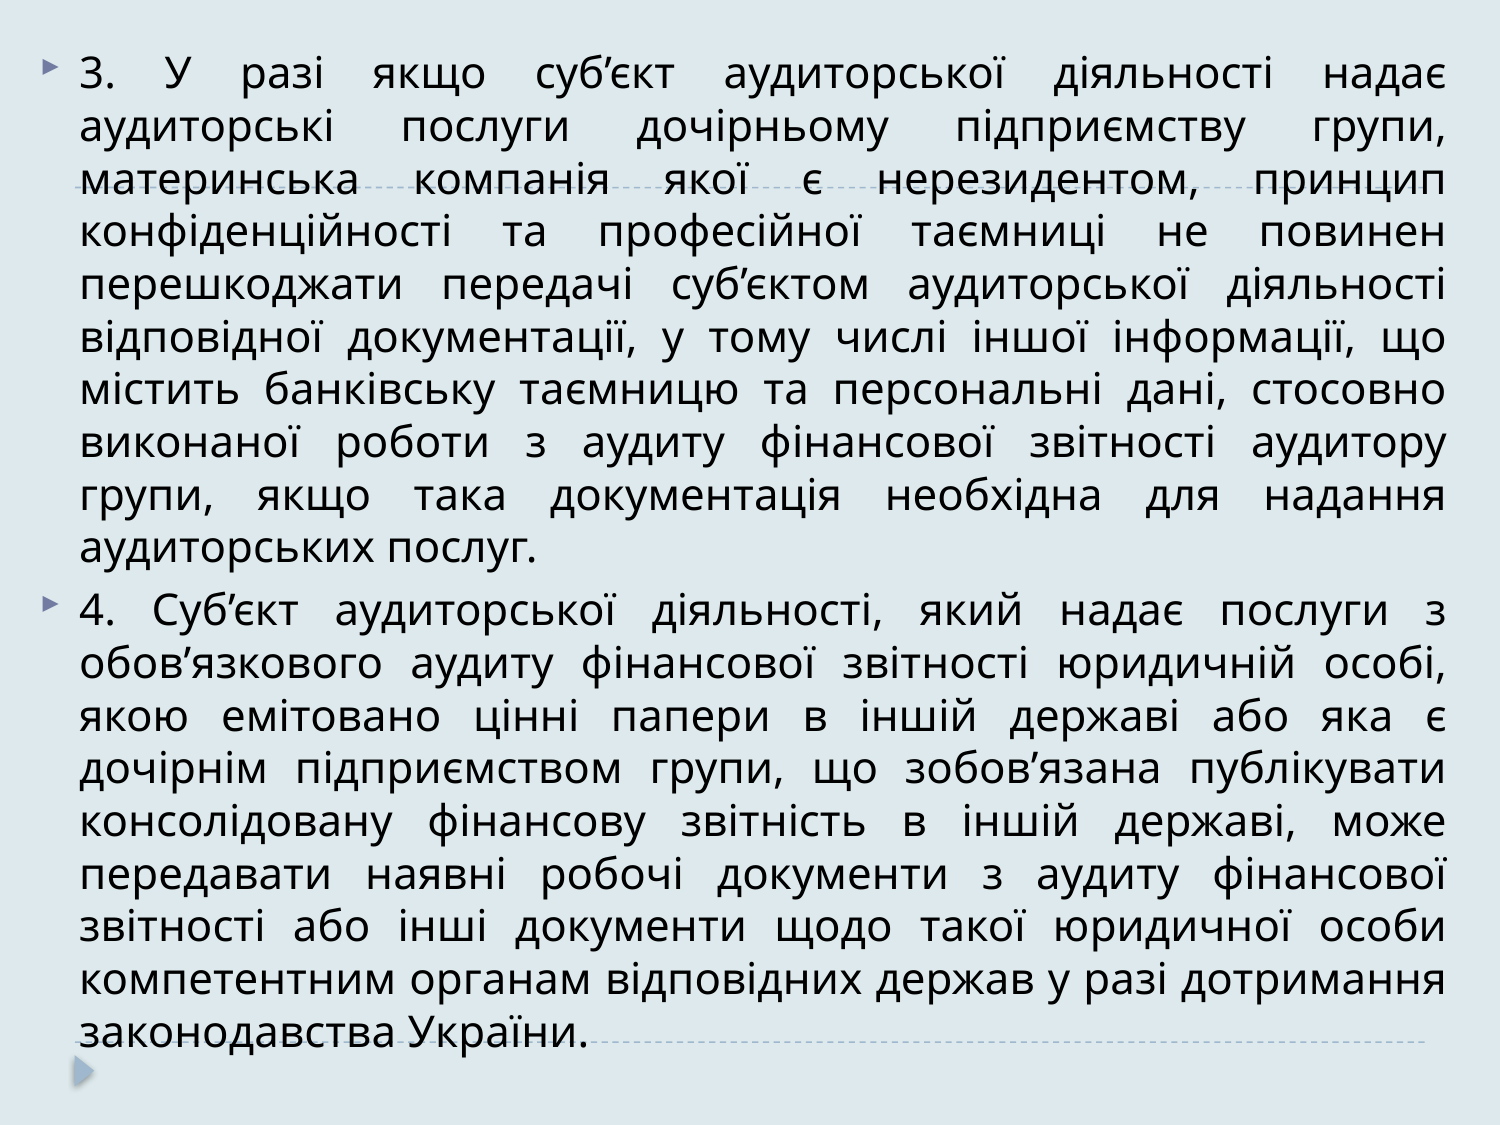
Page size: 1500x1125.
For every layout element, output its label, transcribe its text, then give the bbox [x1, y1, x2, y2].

list 3. У разі якщо суб’єкт аудиторської діяльності надає аудиторські послуги дочірньому підприємству групи, материнська компанія якої є нерезидентом, принцип конфіденційності та професійної таємниці не повинен перешкоджати передачі суб’єктом аудиторської діяльності відповідної документації, у тому числі іншої інформації, що містить банківську таємницю та персональні дані, стосовно виконаної роботи з аудиту фінансової звітності аудитору групи, якщо така документація необхідна для надання аудиторських послуг. 4. Суб’єкт аудиторської діяльності, який надає послуги з обов’язкового аудиту фінансової звітності юридичній особі, якою емітовано цінні папери в іншій державі або яка є дочірнім підприємством групи, що зобов’язана публікувати консолідовану фінансову звітність в іншій державі, може передавати наявні робочі документи з аудиту фінансової звітності або інші документи щодо такої юридичної особи компетентним органам відповідних держав у разі дотримання законодавства України. [24, 37, 1463, 1075]
